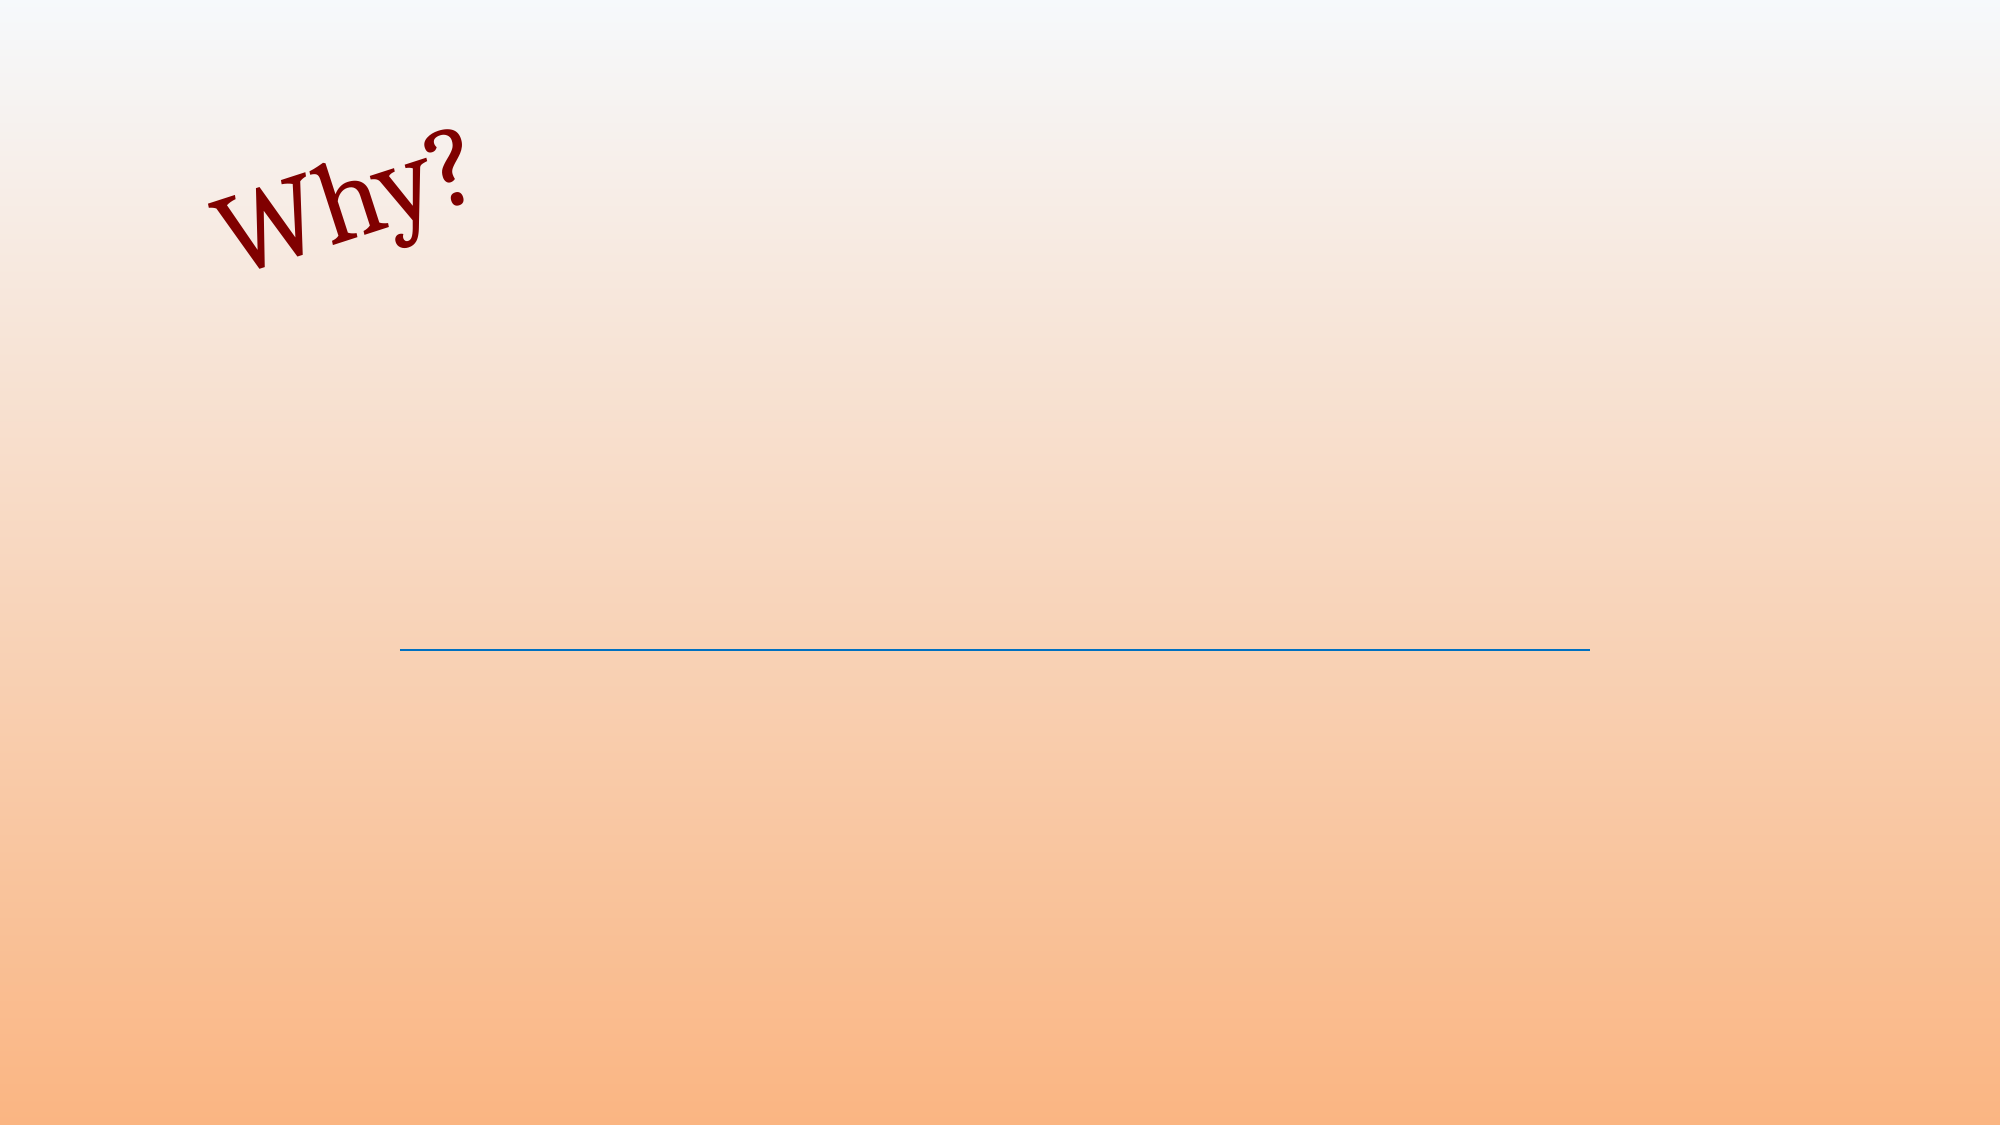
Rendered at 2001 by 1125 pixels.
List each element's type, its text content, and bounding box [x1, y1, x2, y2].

title Why? [75, 25, 618, 360]
